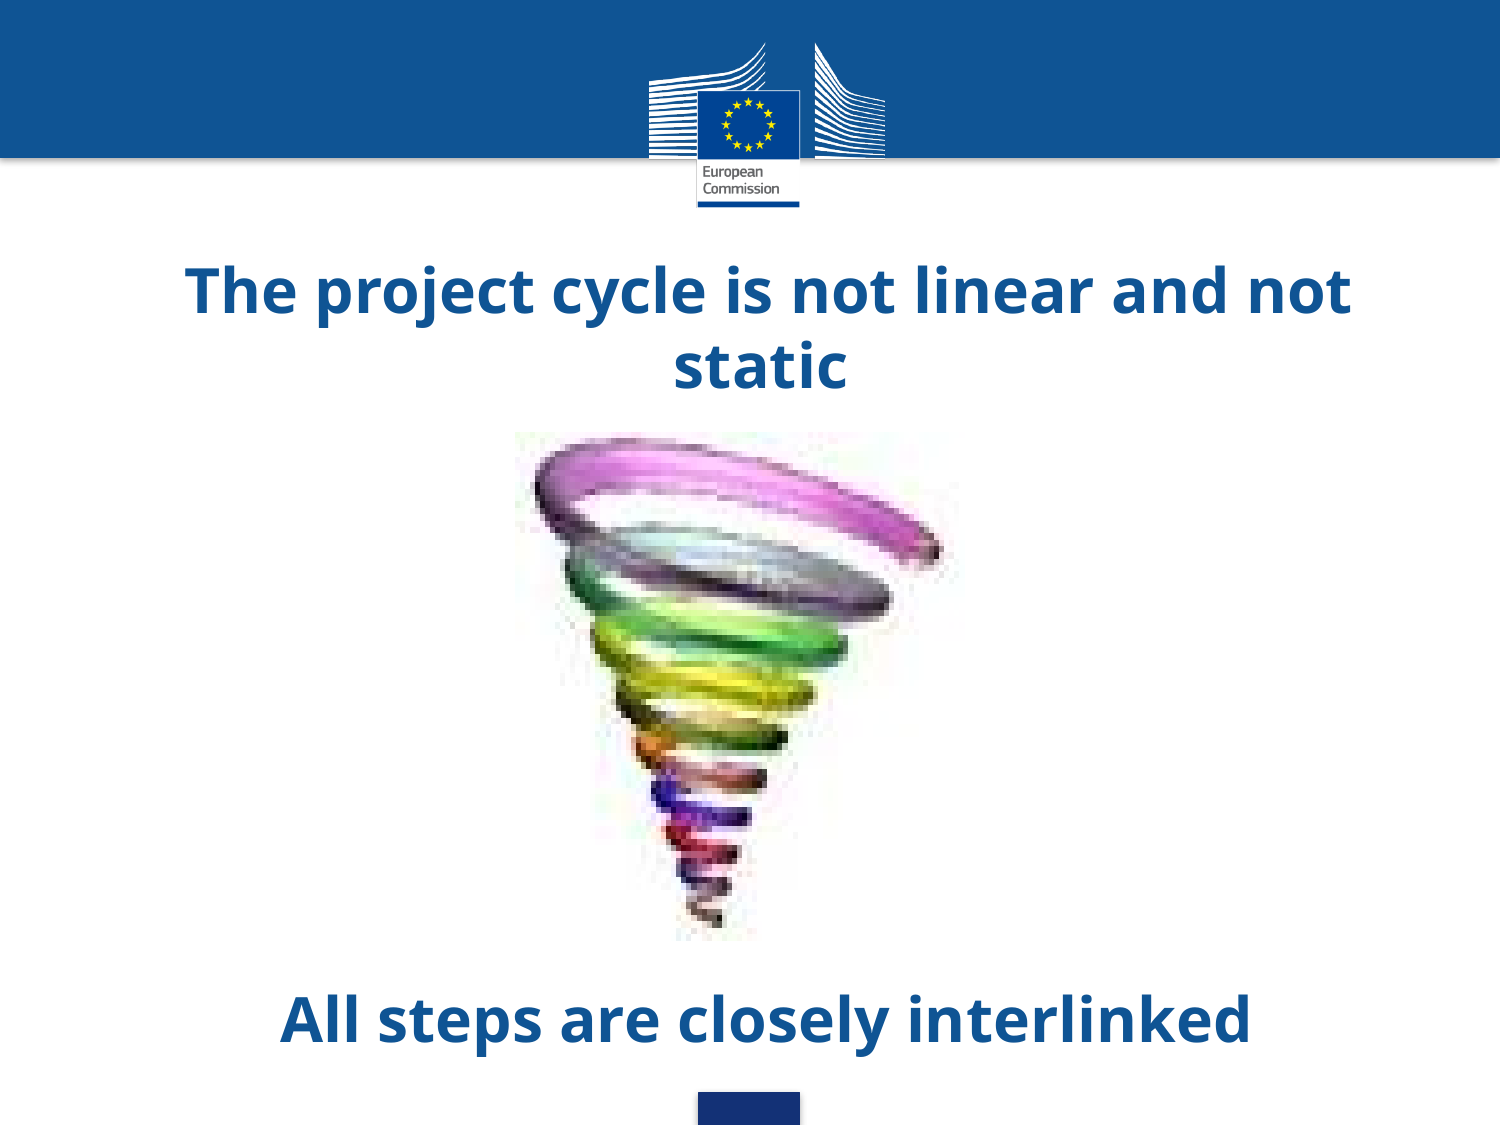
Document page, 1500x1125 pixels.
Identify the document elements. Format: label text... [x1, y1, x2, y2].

picture [649, 42, 885, 208]
picture [515, 432, 965, 941]
text_box The project cycle is not linear and not static [45, 255, 1434, 397]
text_box All steps are closely interlinked [43, 969, 1432, 1067]
